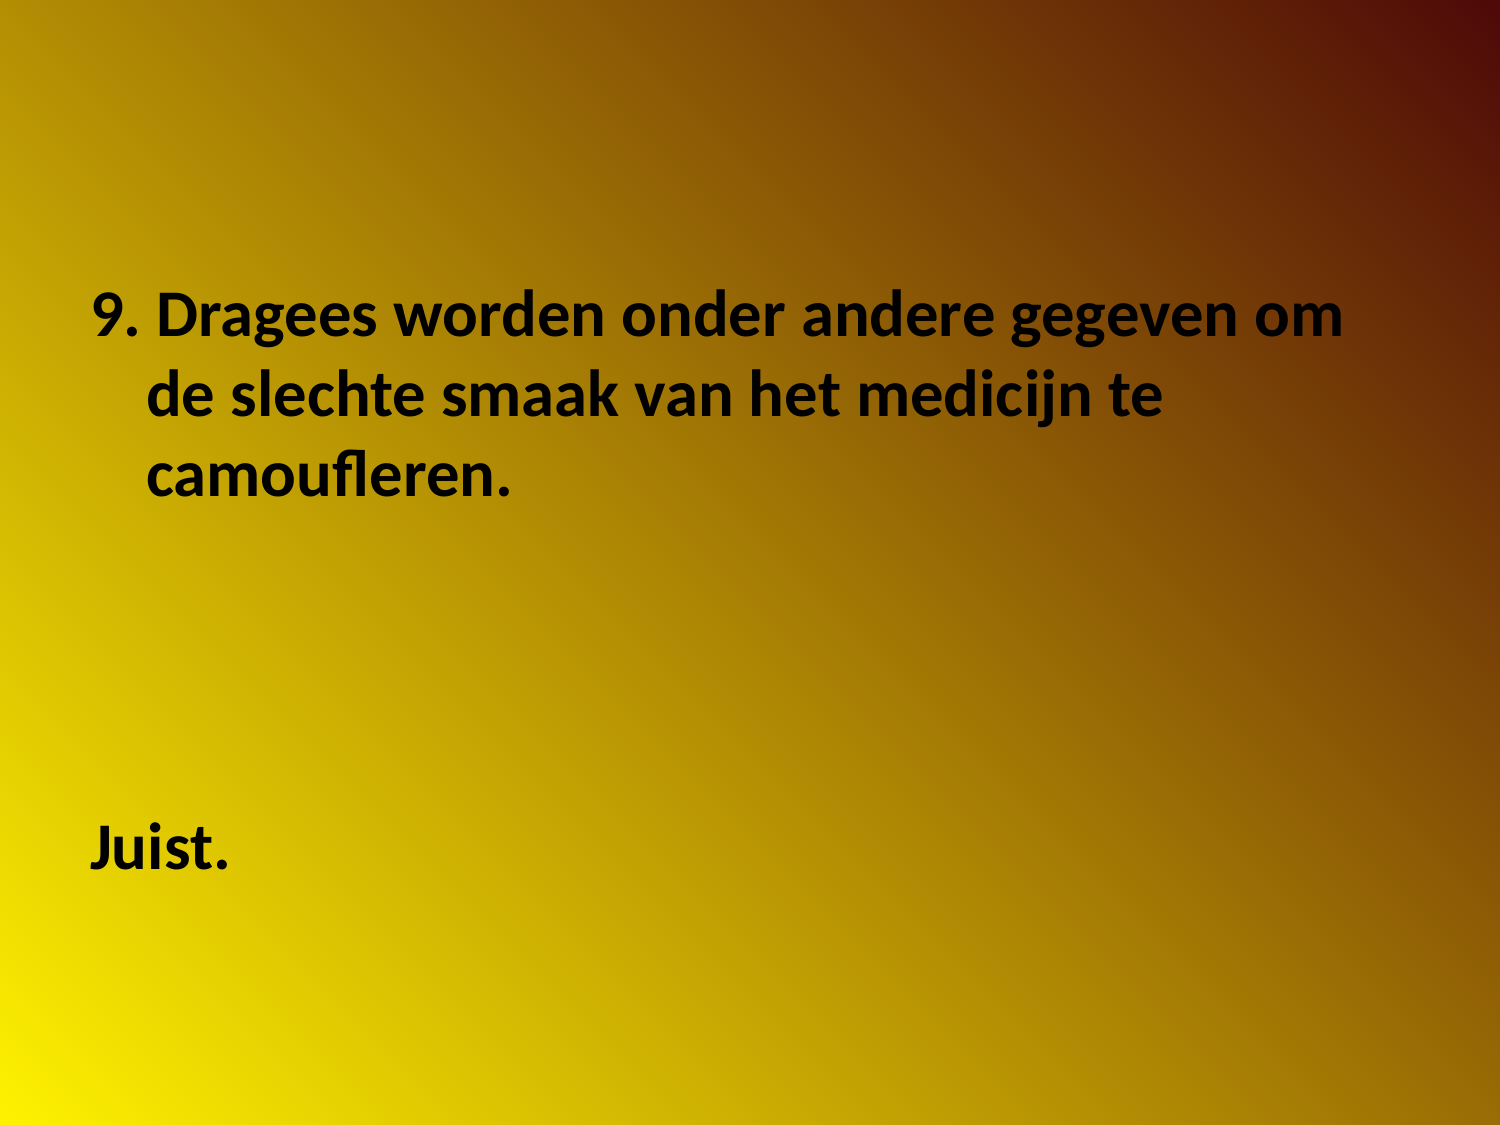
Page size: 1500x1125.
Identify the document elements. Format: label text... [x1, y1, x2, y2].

list 9. Dragees worden onder andere gegeven om de slechte smaak van het medicijn te camoufleren. Juist. [75, 262, 1425, 1005]
